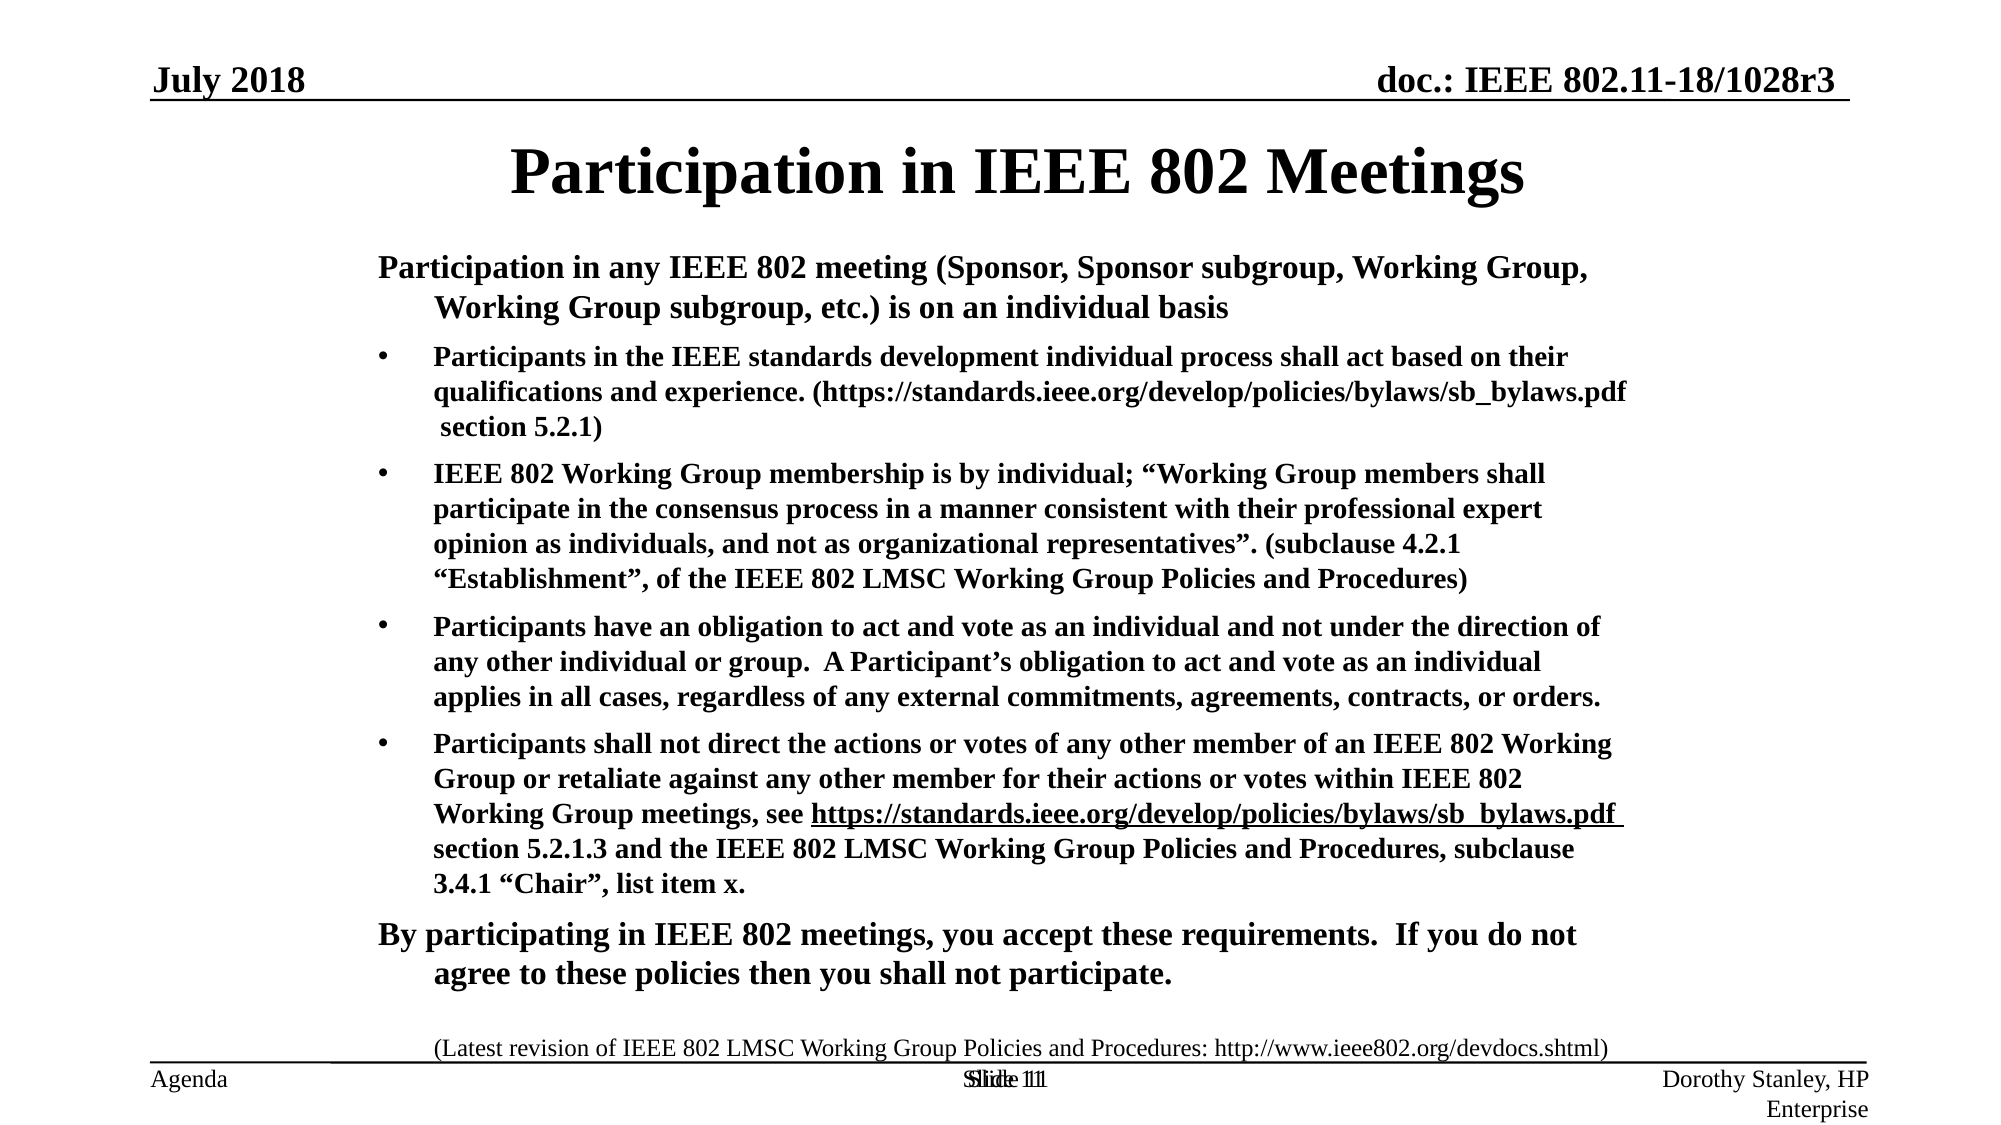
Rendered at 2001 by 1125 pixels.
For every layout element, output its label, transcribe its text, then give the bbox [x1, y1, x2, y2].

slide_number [152, 54, 567, 100]
slide_number Slide 11 [964, 1062, 1053, 1093]
footer Dorothy Stanley, HP Enterprise [1609, 1062, 1869, 1093]
text_box Participation in any IEEE 802 meeting (Sponsor, Sponsor subgroup, Working Group, Working Group subgroup, etc.) is on an individual basis Participants in the IEEE standards development individual process shall act based on their qualifications and experience. (https://standards.ieee.org/develop/policies/bylaws/sb_bylaws.pdf section 5.2.1) IEEE 802 Working Group membership is by individual; “Working Group members shall participate in the consensus process in a manner consistent with their professional expert opinion as individuals, and not as organizational representatives”. (subclause 4.2.1 “Establishment”, of the IEEE 802 LMSC Working Group Policies and Procedures) Participants have an obligation to act and vote as an individual and not under the direction of any other individual or group. A Participant’s obligation to act and vote as an individual applies in all cases, regardless of any external commitments, agreements, contracts, or orders. Participants shall not direct the actions or votes of any other member of an IEEE 802 Working Group or retaliate against any other member for their actions or votes within IEEE 802 Working Group meetings, see https://standards.ieee.org/develop/policies/bylaws/sb_bylaws.pdf section 5.2.1.3 and the IEEE 802 LMSC Working Group Policies and Procedures, subclause 3.4.1 “Chair”, list item x. By participating in IEEE 802 meetings, you accept these requirements. If you do not agree to these policies then you shall not participate. (Latest revision of IEEE 802 LMSC Working Group Policies and Procedures: http://www.ieee802.org/devdocs.shtml) [362, 237, 1650, 995]
title Participation in IEEE 802 Meetings [362, 72, 1675, 263]
text_box Slide 11 [962, 1062, 1050, 1122]
